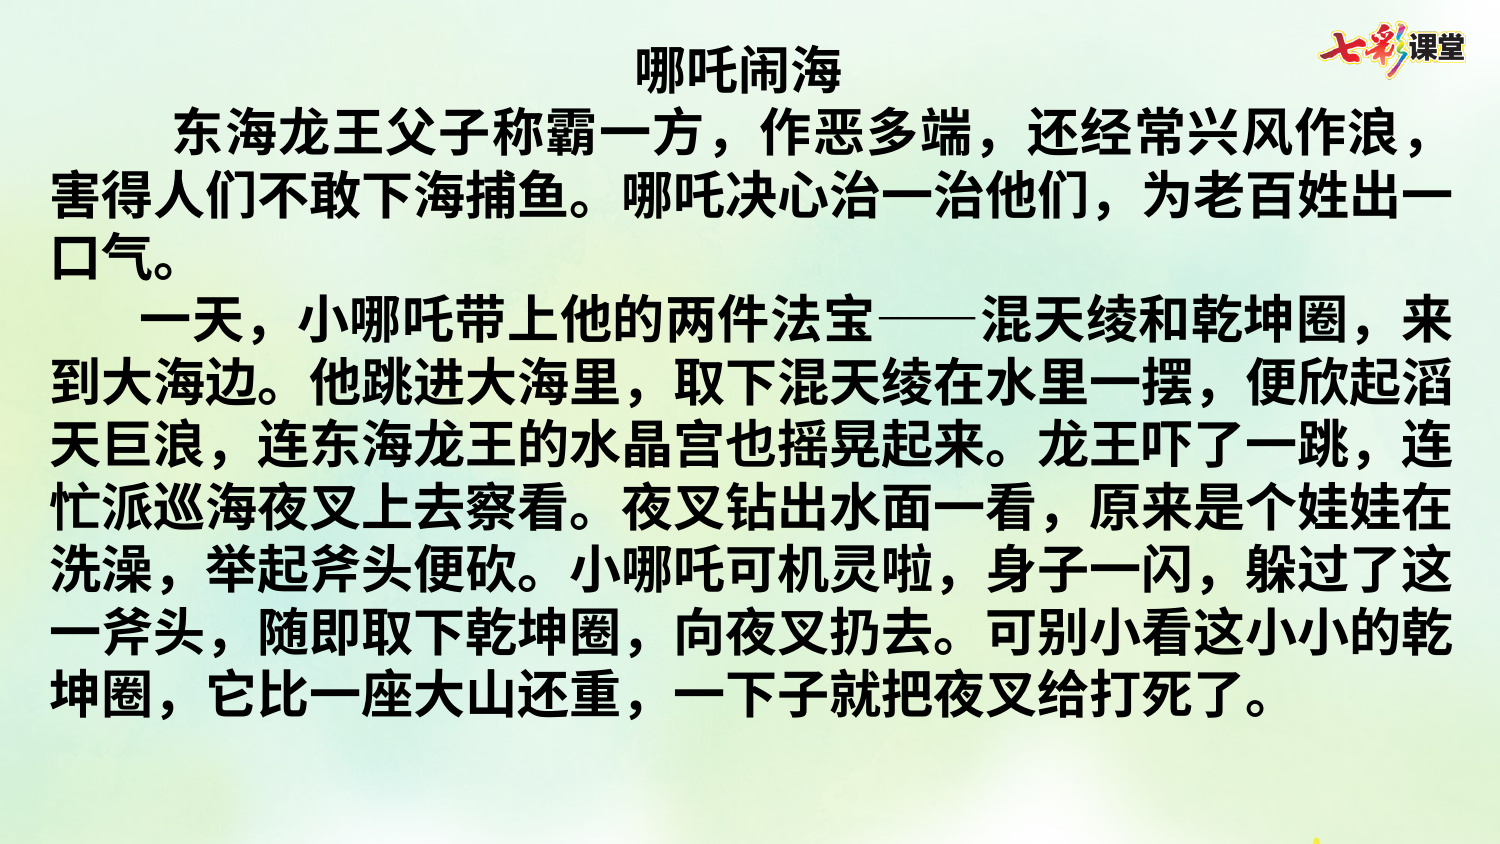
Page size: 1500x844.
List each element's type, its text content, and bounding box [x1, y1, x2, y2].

text_box 哪吒闹海 东海龙王父子称霸一方，作恶多端，还经常兴风作浪，害得人们不敢下海捕鱼。哪吒决心治一治他们，为老百姓出一口气。 一天，小哪吒带上他的两件法宝——混天绫和乾坤圈，来到大海边。他跳进大海里，取下混天绫在水里一摆，便欣起滔天巨浪，连东海龙王的水晶宫也摇晃起来。龙王吓了一跳，连忙派巡海夜叉上去察看。夜叉钻出水面一看，原来是个娃娃在洗澡，举起斧头便砍。小哪吒可机灵啦，身子一闪，躲过了这一斧头，随即取下乾坤圈，向夜叉扔去。可别小看这小小的乾坤圈，它比一座大山还重，一下子就把夜叉给打死了。 [34, 29, 1469, 732]
picture [0, 0, 1500, 844]
